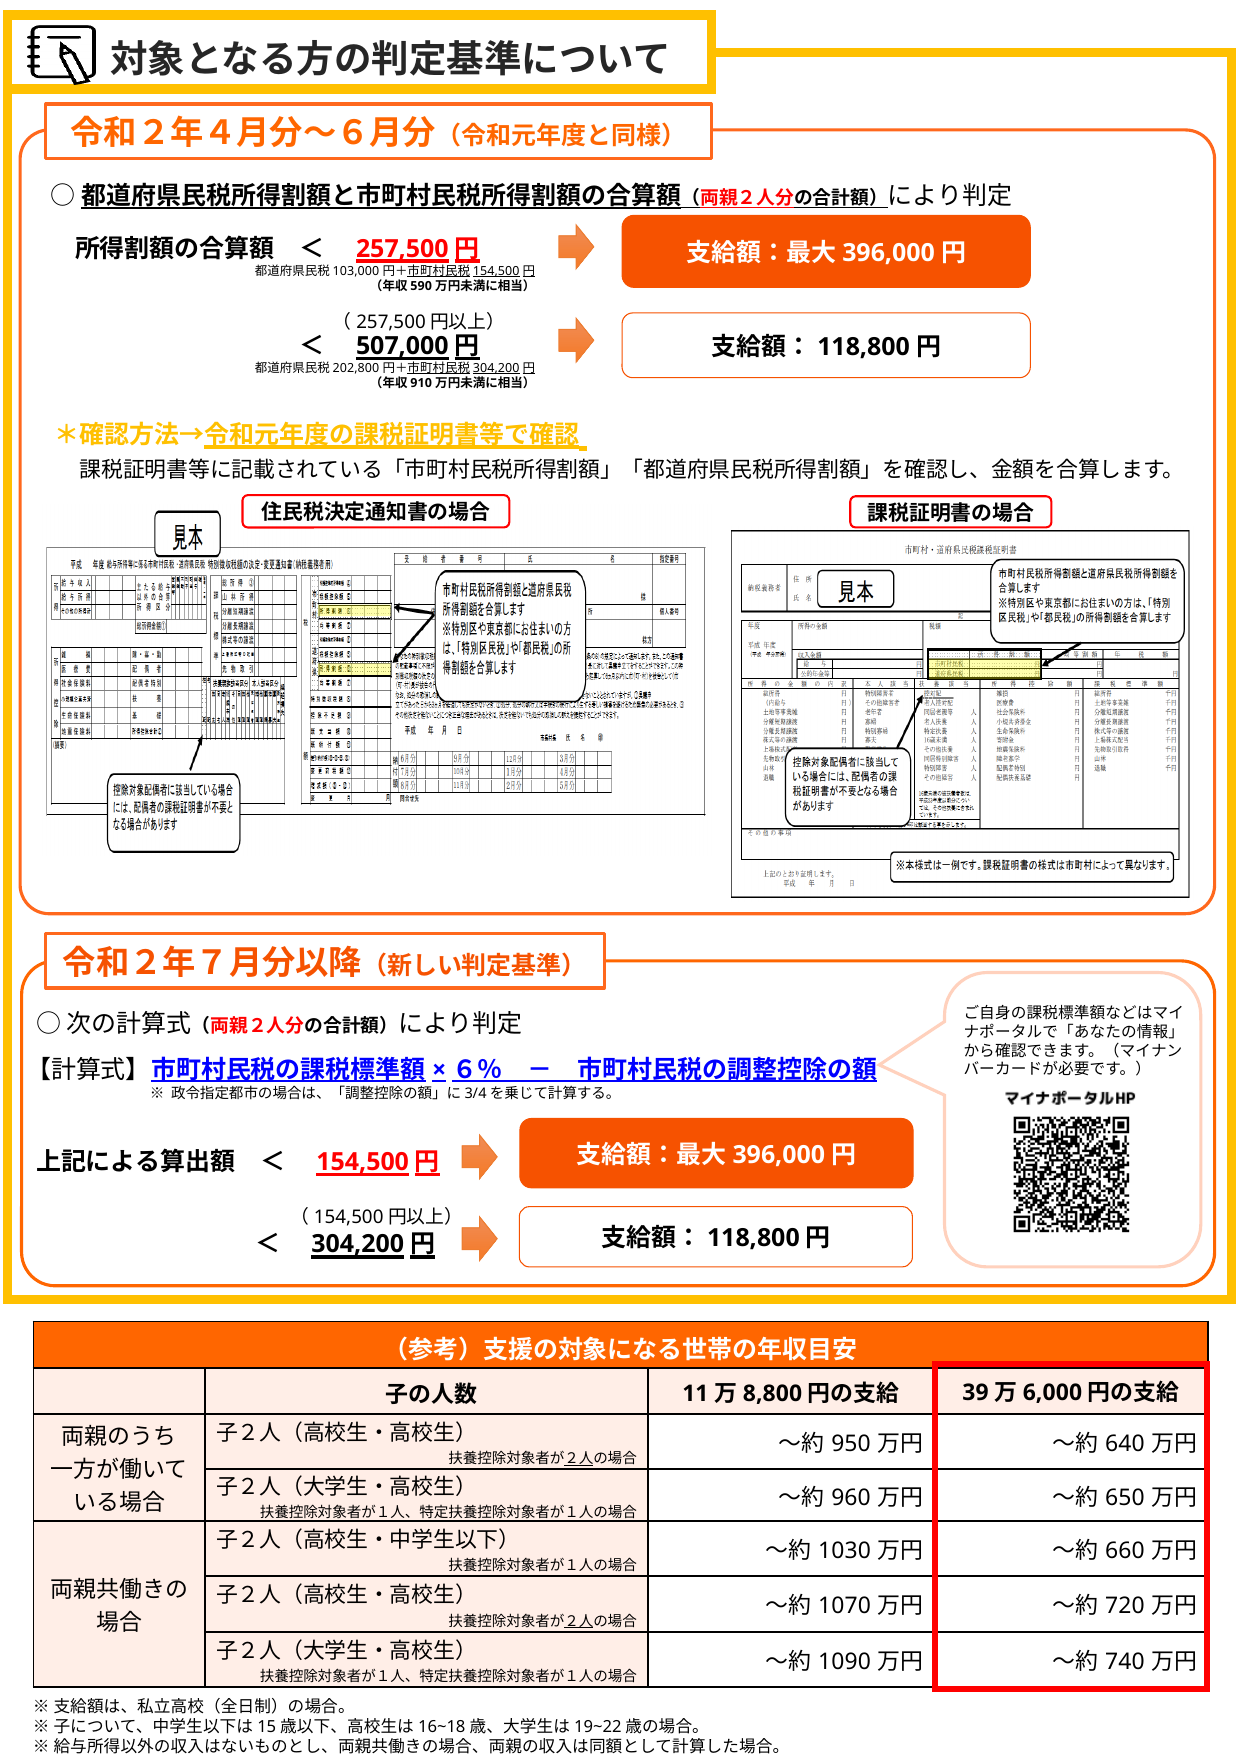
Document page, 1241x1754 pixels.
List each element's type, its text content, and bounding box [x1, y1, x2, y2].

text_box ※支給額は、私立高校（全日制）の場合。 ※子について、中学生以下は15歳以下、高校生は16~18歳、大学生は19~22歳の場合。 ※給与所得以外の収入はないものとし、両親共働きの場合、両親の収入は同額として計算した場合。 [18, 1688, 835, 1754]
text_box [877, 996, 1202, 1268]
table_cell 両親共働きの場合 [34, 1522, 204, 1686]
picture [724, 526, 1194, 903]
text_box 令和２年４月分～６月分（令和元年度と同様） [45, 134, 712, 159]
text_box 課税証明書の場合 [849, 495, 1052, 526]
text_box [948, 971, 1197, 995]
table_cell ～約1090万円 [649, 1633, 933, 1686]
text_box 支給額：118,800円 [621, 312, 1031, 379]
text_box 11万8,800円の支給 [646, 1371, 936, 1414]
text_box 支給額：118,800円 [518, 1206, 913, 1268]
text_box ＊確認方法→令和元年度の課税証明書等で確認 [38, 404, 647, 456]
text_box [558, 316, 595, 364]
text_box （参考）支援の対象になる世帯の年収目安 [33, 1326, 1208, 1371]
table_cell ～約960万円 [649, 1470, 933, 1520]
text_box 上記による算出額 ＜ 154,500円 ＜ 304,200円 [9, 1138, 488, 1266]
picture [982, 1085, 1161, 1264]
text_box [935, 1413, 1208, 1689]
text_box [20, 129, 1215, 914]
table_cell 子２人（高校生・高校生） 扶養控除対象者が２人の場合 [206, 1577, 647, 1631]
text_box [488, 1144, 498, 1170]
text_box （257,500円以上） [318, 302, 526, 340]
text_box [488, 1226, 498, 1251]
table_cell ～約1030万円 [649, 1522, 933, 1575]
text_box 課税証明書等に記載されている「市町村民税所得割額」「都道府県民税所得割額」を確認し、金額を合算します。 [64, 448, 1190, 490]
table_header [34, 1322, 1207, 1326]
text_box ご自身の課税標準額などはマイナポータルで「あなたの情報」から確認できます。（マイナンバーカードが必要です。） [948, 995, 1204, 1086]
text_box ○次の計算式（両親２人分の合計額）により判定 [21, 1000, 538, 1045]
table_cell 子２人（高校生・高校生） 扶養控除対象者が２人の場合 [206, 1415, 647, 1468]
table_cell 子２人（大学生・高校生） 扶養控除対象者が１人、特定扶養控除対象者が１人の場合 [206, 1470, 647, 1520]
text_box [558, 223, 595, 271]
table_cell ～約950万円 [649, 1415, 933, 1468]
text_box [21, 960, 1215, 1286]
text_box 令和２年７月分以降（新しい判定基準） [45, 933, 605, 988]
table_cell 子２人（高校生・中学生以下） 扶養控除対象者が１人の場合 [206, 1522, 647, 1575]
text_box [7, 134, 1233, 1301]
text_box ○都道府県民税所得割額と市町村民税所得割額の合算額（両親２人分の合計額）により判定 [35, 172, 1241, 218]
text_box 支給額：最大396,000円 [519, 1117, 914, 1189]
table_cell [206, 1371, 646, 1413]
text_box 39万6,000円の支給 [935, 1370, 1208, 1413]
text_box ※ 政令指定都市の場合は、「調整控除の額」に3/4を乗じて計算する。 [135, 1076, 744, 1109]
text_box 支給額：最大396,000円 [621, 218, 1031, 288]
table_cell 両親のうち 一方が働いている場合 [34, 1415, 204, 1520]
text_box 住民税決定通知書の場合 [241, 494, 510, 504]
text_box [712, 51, 1233, 172]
text_box 子の人数 [370, 1372, 498, 1415]
text_box 所得割額の合算額 ＜ 257,500円 都道府県民税103,000円＋市町村民税154,500円 （年収590万円未満に相当） ＜ 507,000円 都道府県民税202,800円＋市町村民税304,200円 （年収910万円未満に相当） [60, 225, 550, 398]
picture [38, 504, 712, 856]
table_cell 子２人（大学生・高校生） 扶養控除対象者が１人、特定扶養控除対象者が１人の場合 [206, 1633, 647, 1686]
table_cell ～約1070万円 [649, 1577, 933, 1631]
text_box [7, 15, 712, 134]
text_box （154,500円以上） [276, 1196, 488, 1235]
text_box 【計算式】市町村民税の課税標準額×６％ － 市町村民税の調整控除の額 [0, 1039, 943, 1098]
table_cell [34, 1371, 204, 1413]
